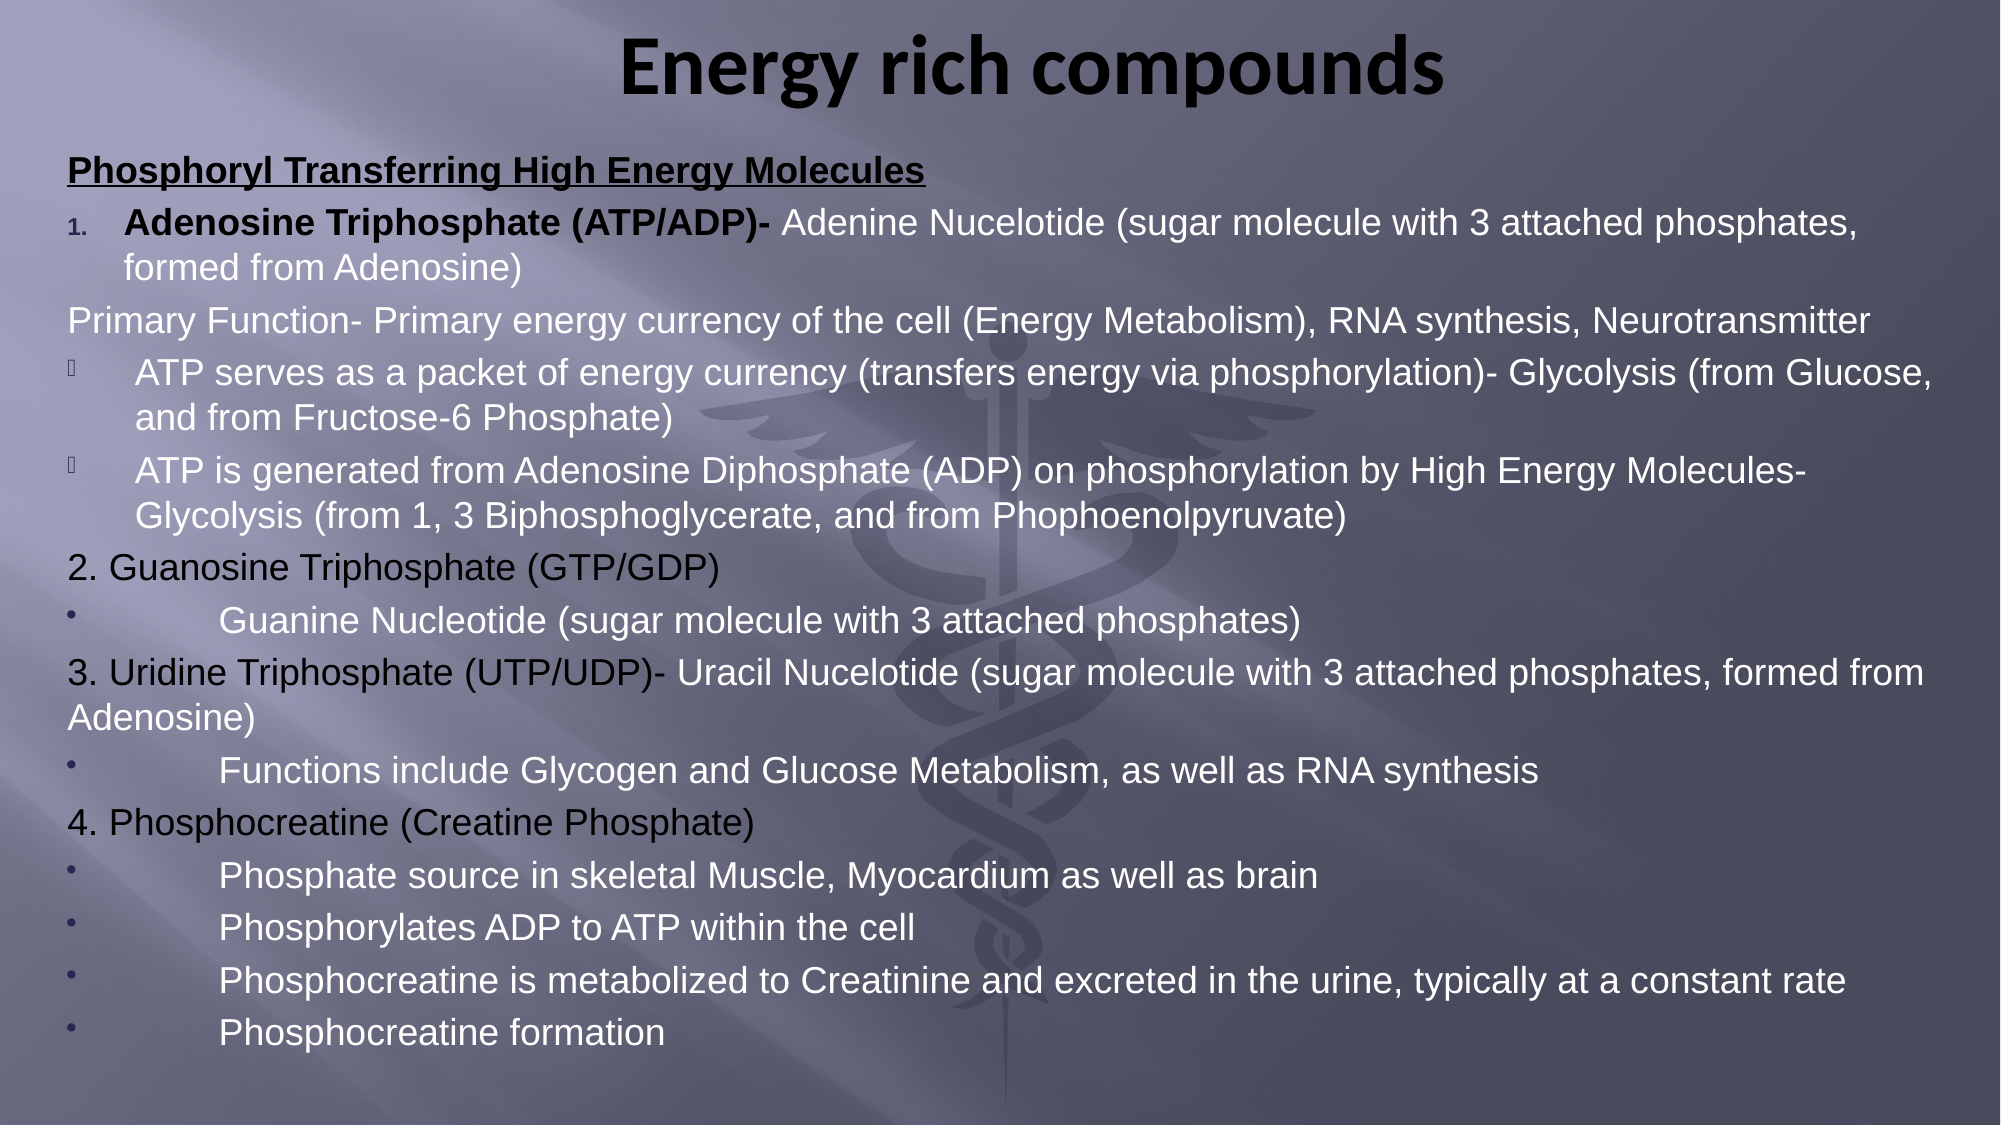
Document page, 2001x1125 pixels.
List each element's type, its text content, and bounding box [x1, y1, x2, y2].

list Phosphoryl Transferring High Energy Molecules Adenosine Triphosphate (ATP/ADP)- Adenine Nucelotide (sugar molecule with 3 attached phosphates, formed from Adenosine) Primary Function- Primary energy currency of the cell (Energy Metabolism), RNA synthesis, Neurotransmitter ATP serves as a packet of energy currency (transfers energy via phosphorylation)- Glycolysis (from Glucose, and from Fructose-6 Phosphate) ATP is generated from Adenosine Diphosphate (ADP) on phosphorylation by High Energy Molecules- Glycolysis (from 1, 3 Biphosphoglycerate, and from Phophoenolpyruvate) 2. Guanosine Triphosphate (GTP/GDP) Guanine Nucleotide (sugar molecule with 3 attached phosphates) 3. Uridine Triphosphate (UTP/UDP)- Uracil Nucelotide (sugar molecule with 3 attached phosphates, formed from Adenosine) Functions include Glycogen and Glucose Metabolism, as well as RNA synthesis 4. Phosphocreatine (Creatine Phosphate) Phosphate source in skeletal Muscle, Myocardium as well as brain Phosphorylates ADP to ATP within the cell Phosphocreatine is metabolized to Creatinine and excreted in the urine, typically at a constant rate Phosphocreatine formation [30, 138, 1960, 1097]
title Energy rich compounds [133, 0, 1934, 155]
